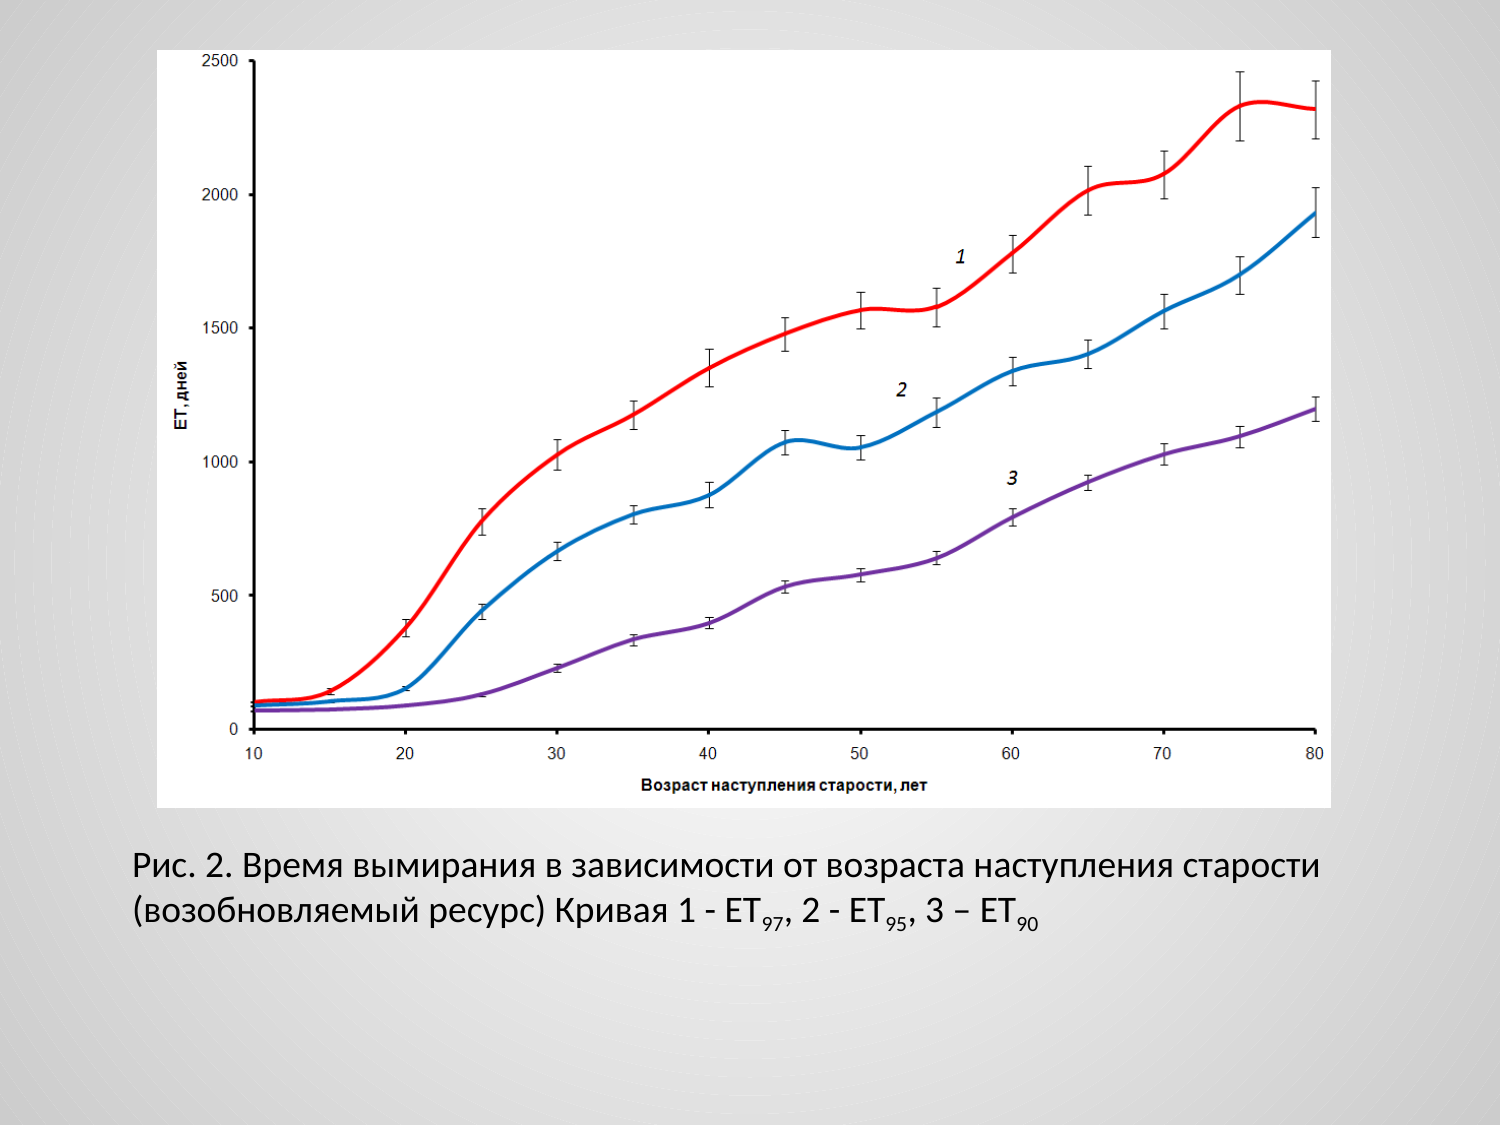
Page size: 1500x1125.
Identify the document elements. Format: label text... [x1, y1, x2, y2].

picture [157, 49, 1331, 809]
text_box Рис. 2. Время вымирания в зависимости от возраста наступления старости (возобновляемый ресурс) Кривая 1 - ET97, 2 - ET95, 3 – ET90 [117, 832, 1372, 938]
